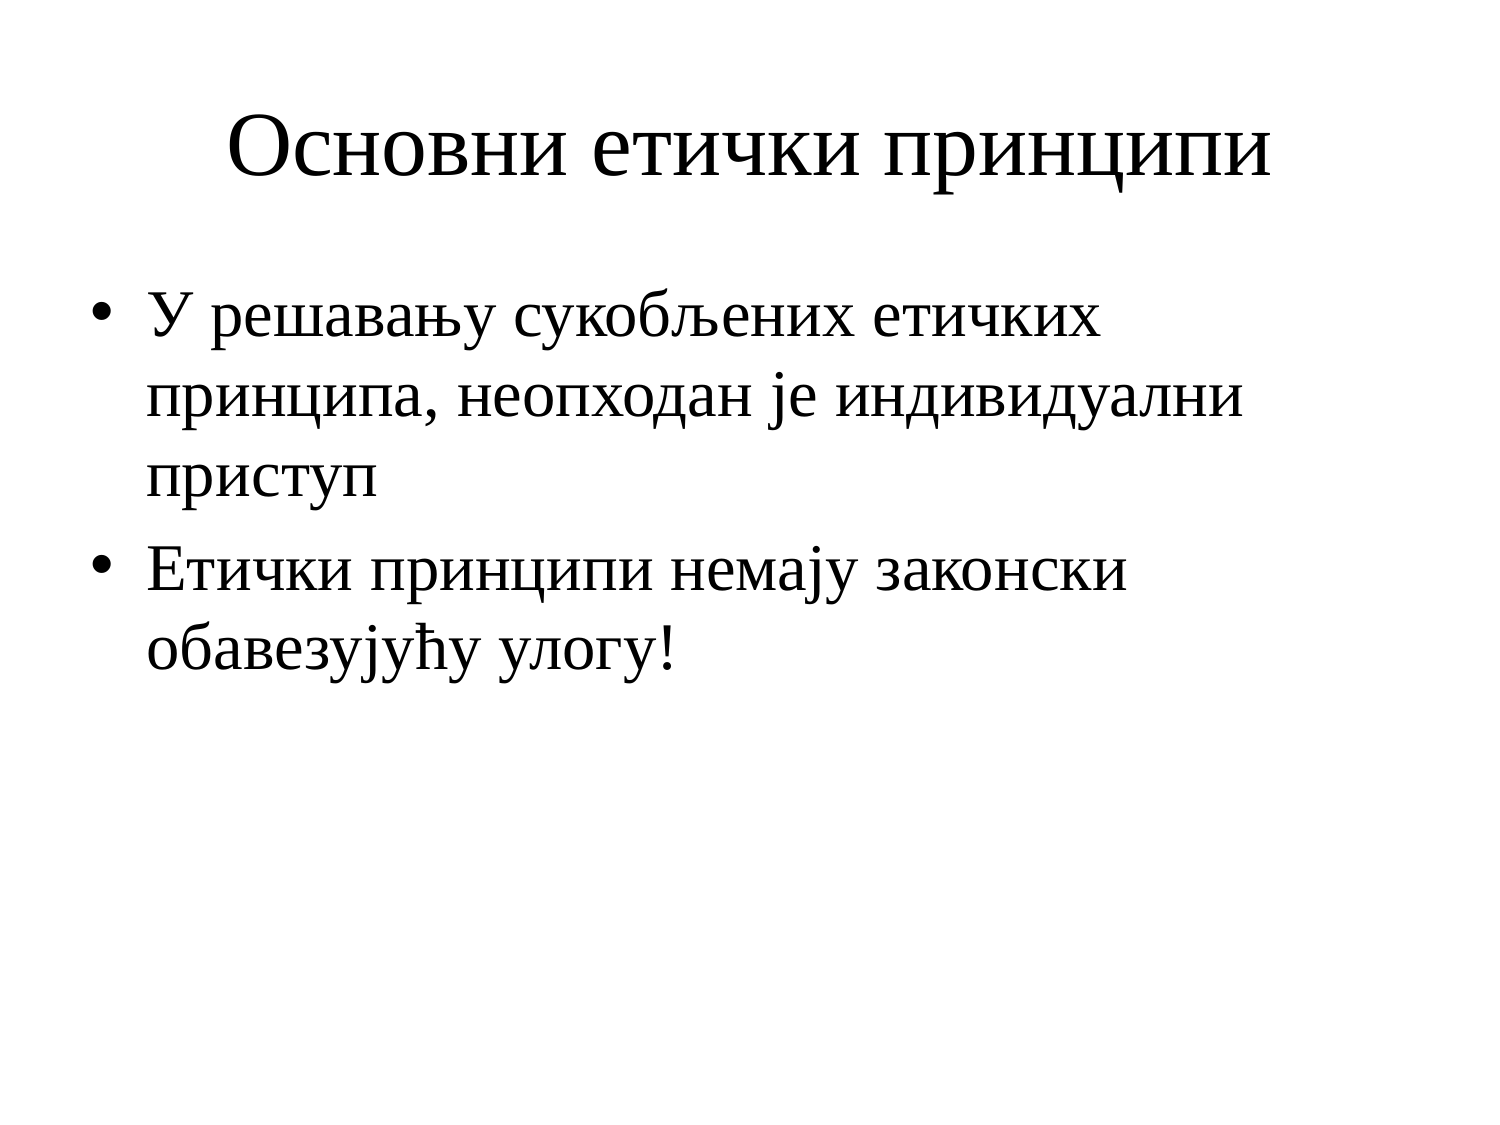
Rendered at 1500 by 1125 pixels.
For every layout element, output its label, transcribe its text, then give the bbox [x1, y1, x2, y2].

list У решавању сукобљeних етичких принципа, неопходан је индивидуални приступ Етички принципи немају законски обавезујућу улогу! [75, 262, 1425, 1005]
title Основни етички принципи [75, 45, 1425, 233]
